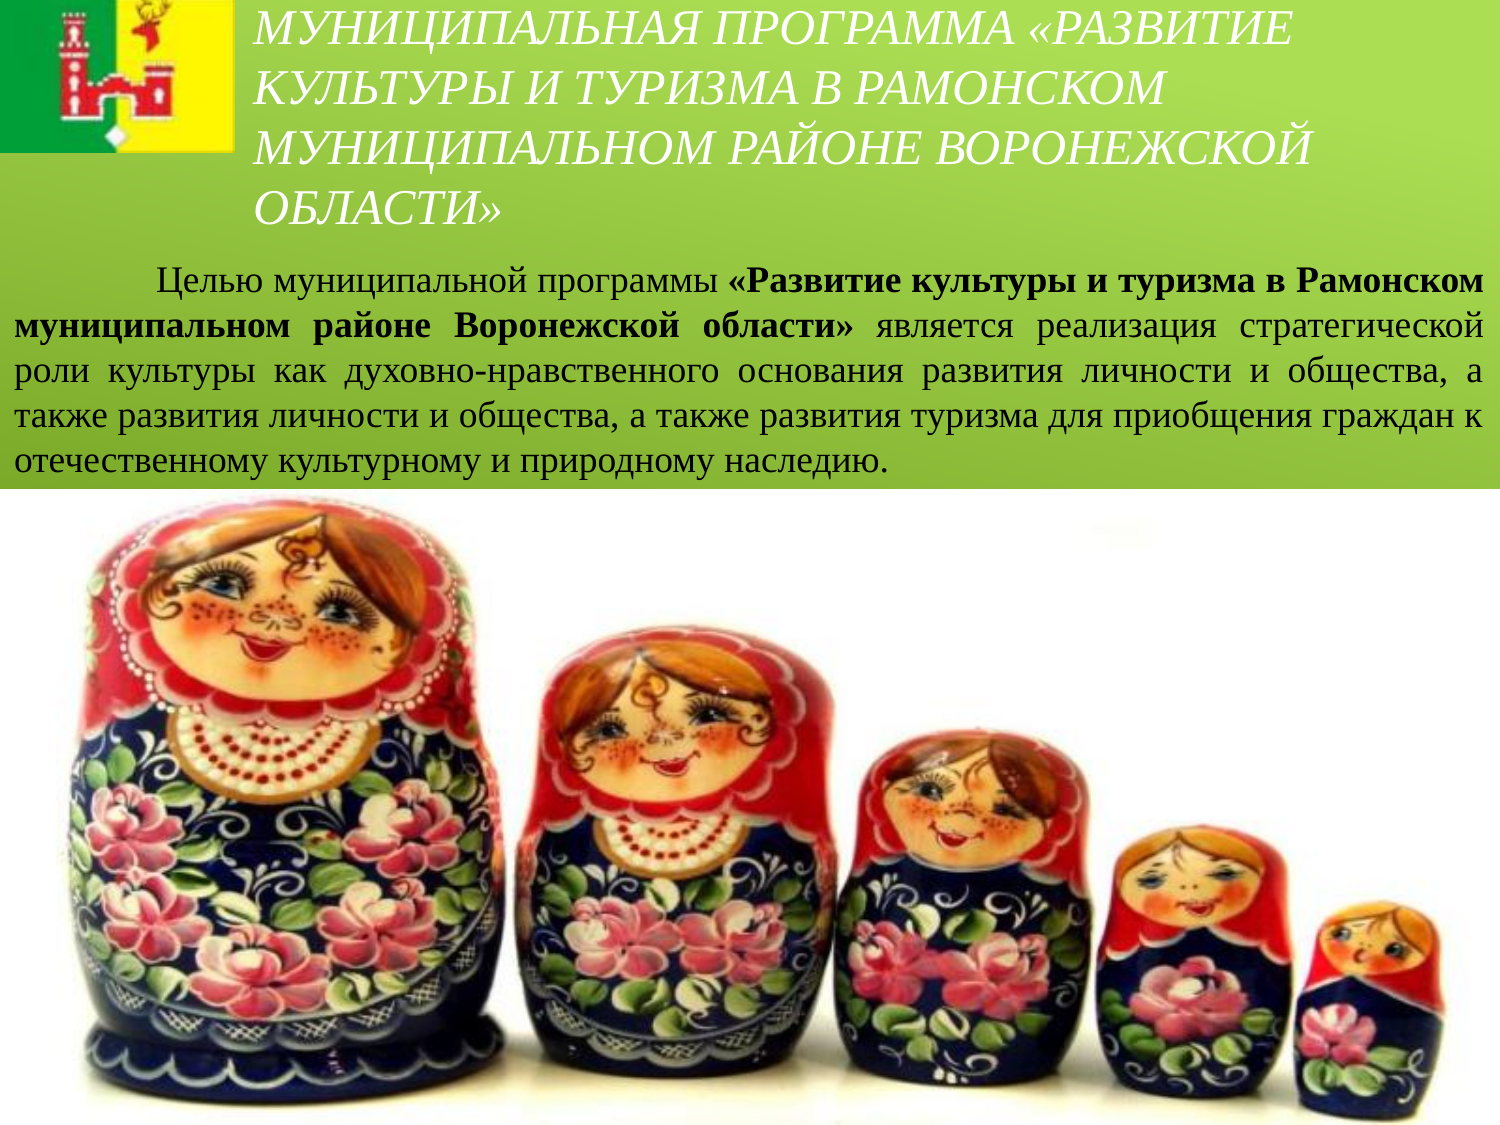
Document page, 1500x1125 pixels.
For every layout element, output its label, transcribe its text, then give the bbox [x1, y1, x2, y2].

picture [0, 0, 235, 153]
text_box Целью муниципальной программы «Развитие культуры и туризма в Рамонском муниципальном районе Воронежской области» является реализация стратегической роли культуры как духовно-нравственного основания развития личности и общества, а также развития личности и общества, а также развития туризма для приобщения граждан к отечественному культурному и природному наследию. [0, 247, 1500, 488]
picture [0, 489, 1500, 1125]
text_box МУНИЦИПАЛЬНАЯ ПРОГРАММА «РАЗВИТИЕ КУЛЬТУРЫ И ТУРИЗМА В РАМОНСКОМ МУНИЦИПАЛЬНОМ РАЙОНЕ ВОРОНЕЖСКОЙ ОБЛАСТИ» [238, 137, 1500, 242]
